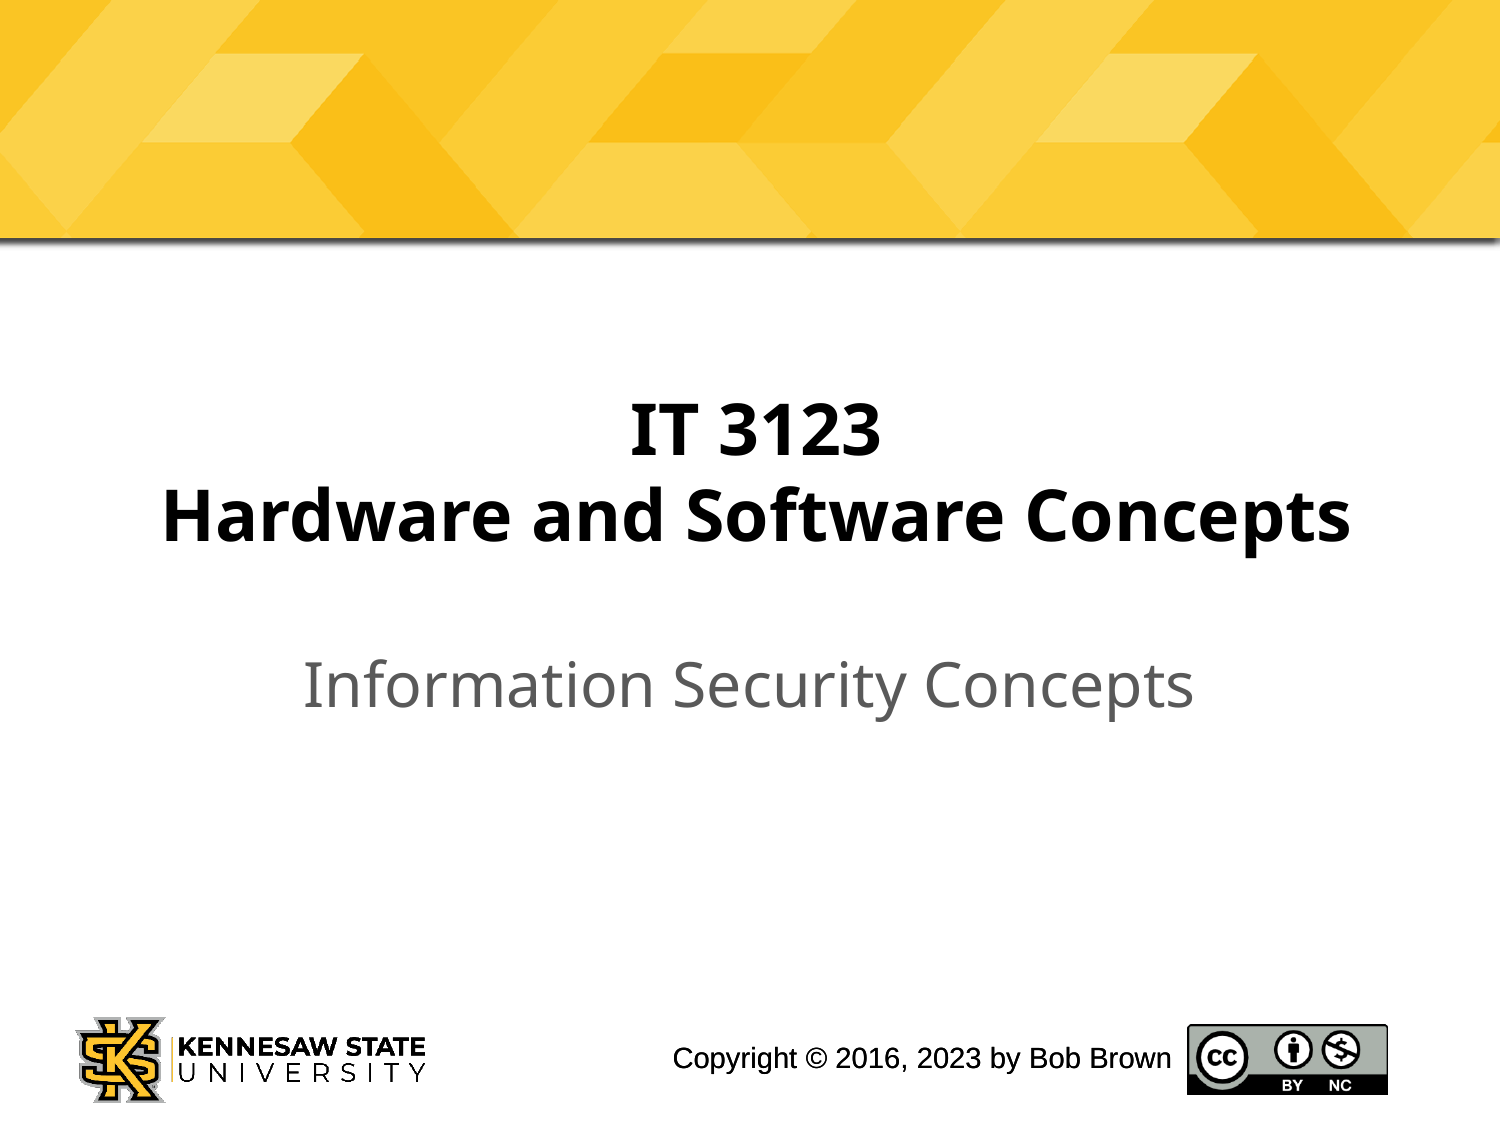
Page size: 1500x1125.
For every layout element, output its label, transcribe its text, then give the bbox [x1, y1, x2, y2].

subtitle Information Security Concepts [225, 637, 1275, 925]
title IT 3123 Hardware and Software Concepts [87, 349, 1425, 591]
picture [1187, 1024, 1388, 1095]
picture [75, 1017, 425, 1103]
picture [0, 0, 1500, 251]
